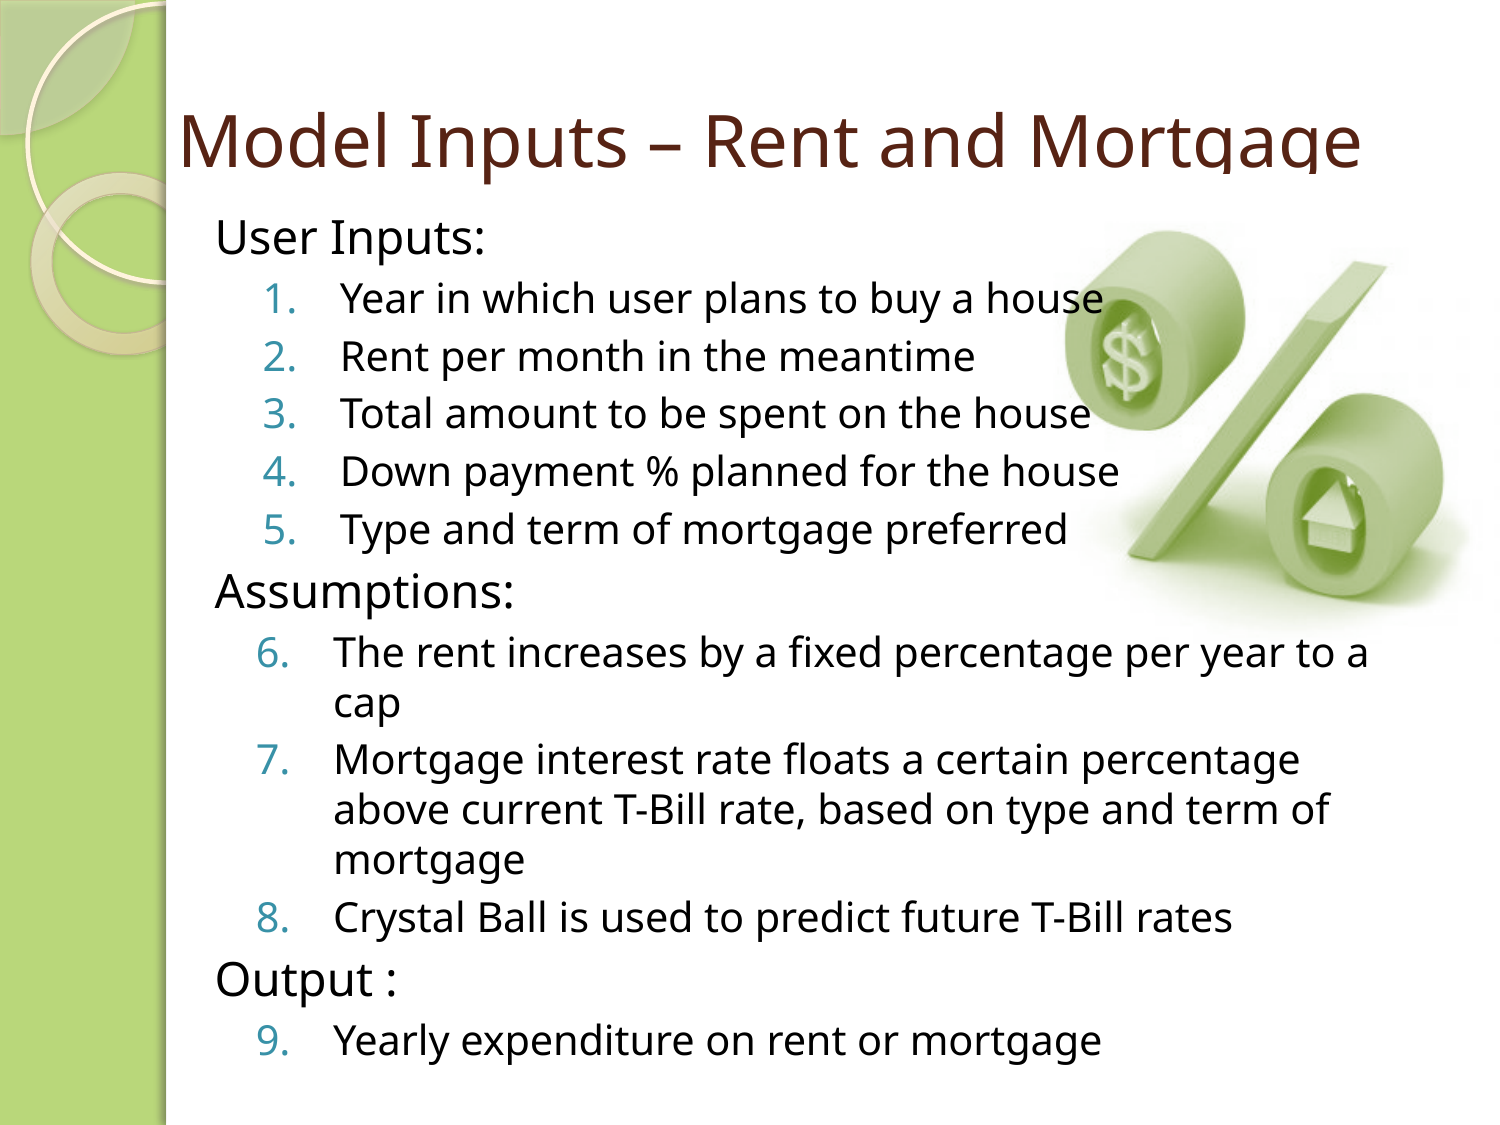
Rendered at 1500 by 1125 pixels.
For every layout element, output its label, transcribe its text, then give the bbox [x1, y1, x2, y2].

picture [1030, 174, 1500, 644]
title Model Inputs – Rent and Mortgage [162, 45, 1393, 233]
list User Inputs: Year in which user plans to buy a house Rent per month in the meantime Total amount to be spent on the house Down payment % planned for the house Type and term of mortgage preferred Assumptions: The rent increases by a fixed percentage per year to a cap Mortgage interest rate floats a certain percentage above current T-Bill rate, based on type and term of mortgage Crystal Ball is used to predict future T-Bill rates Output : Yearly expenditure on rent or mortgage [187, 200, 1400, 1088]
